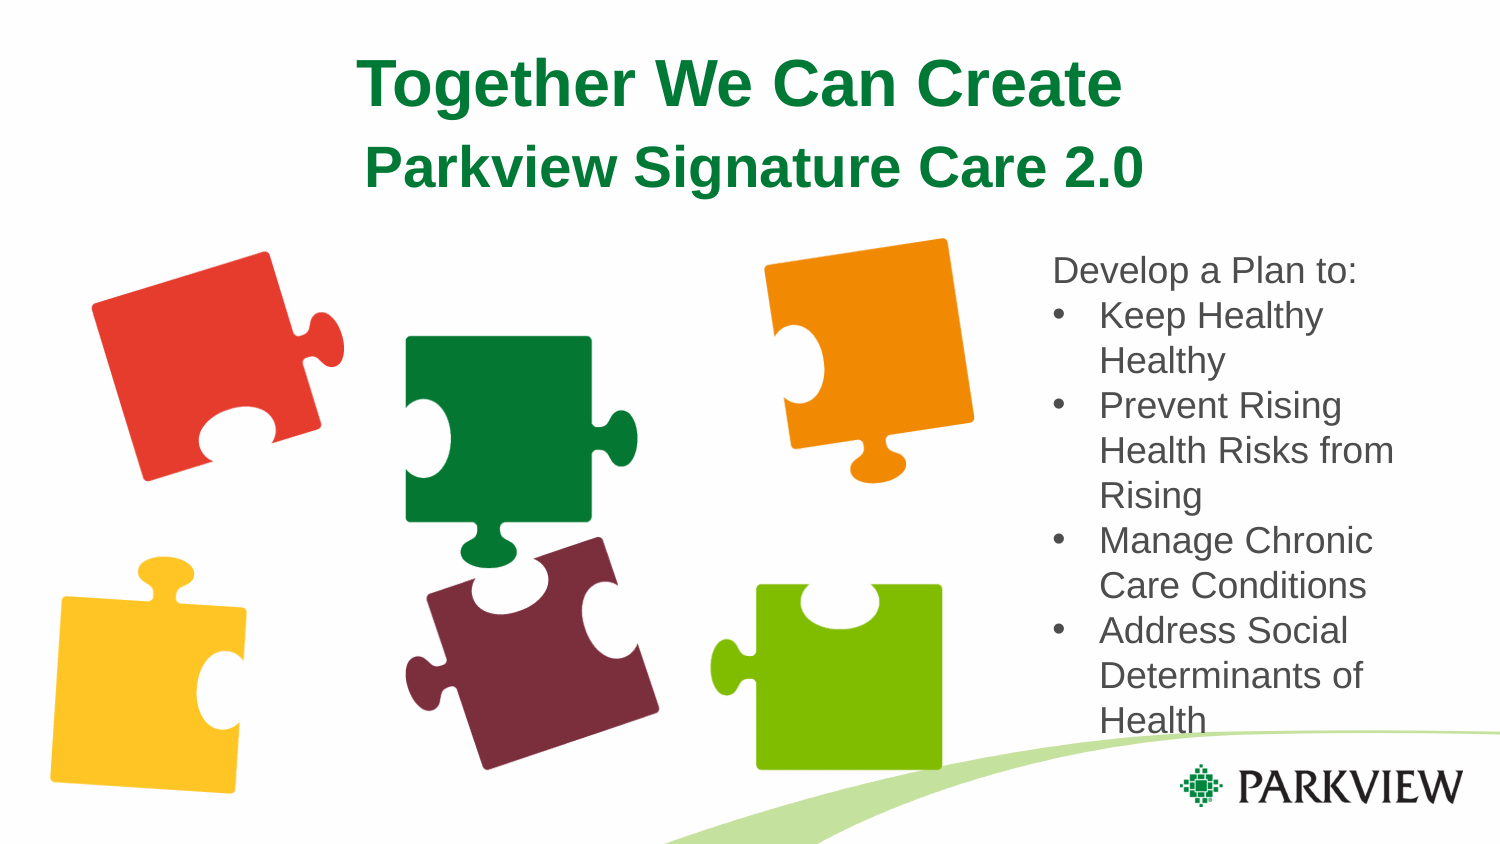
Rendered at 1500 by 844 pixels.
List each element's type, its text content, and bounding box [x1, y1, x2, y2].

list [49, 238, 976, 794]
title Together We Can Create [75, 9, 1425, 150]
text_box Parkview Signature Care 2.0 [349, 121, 1175, 207]
text_box Develop a Plan to: Keep Healthy Healthy Prevent Rising Health Risks from Rising Manage Chronic Care Conditions Address Social Determinants of Health [1037, 238, 1450, 749]
picture [0, 0, 1500, 844]
